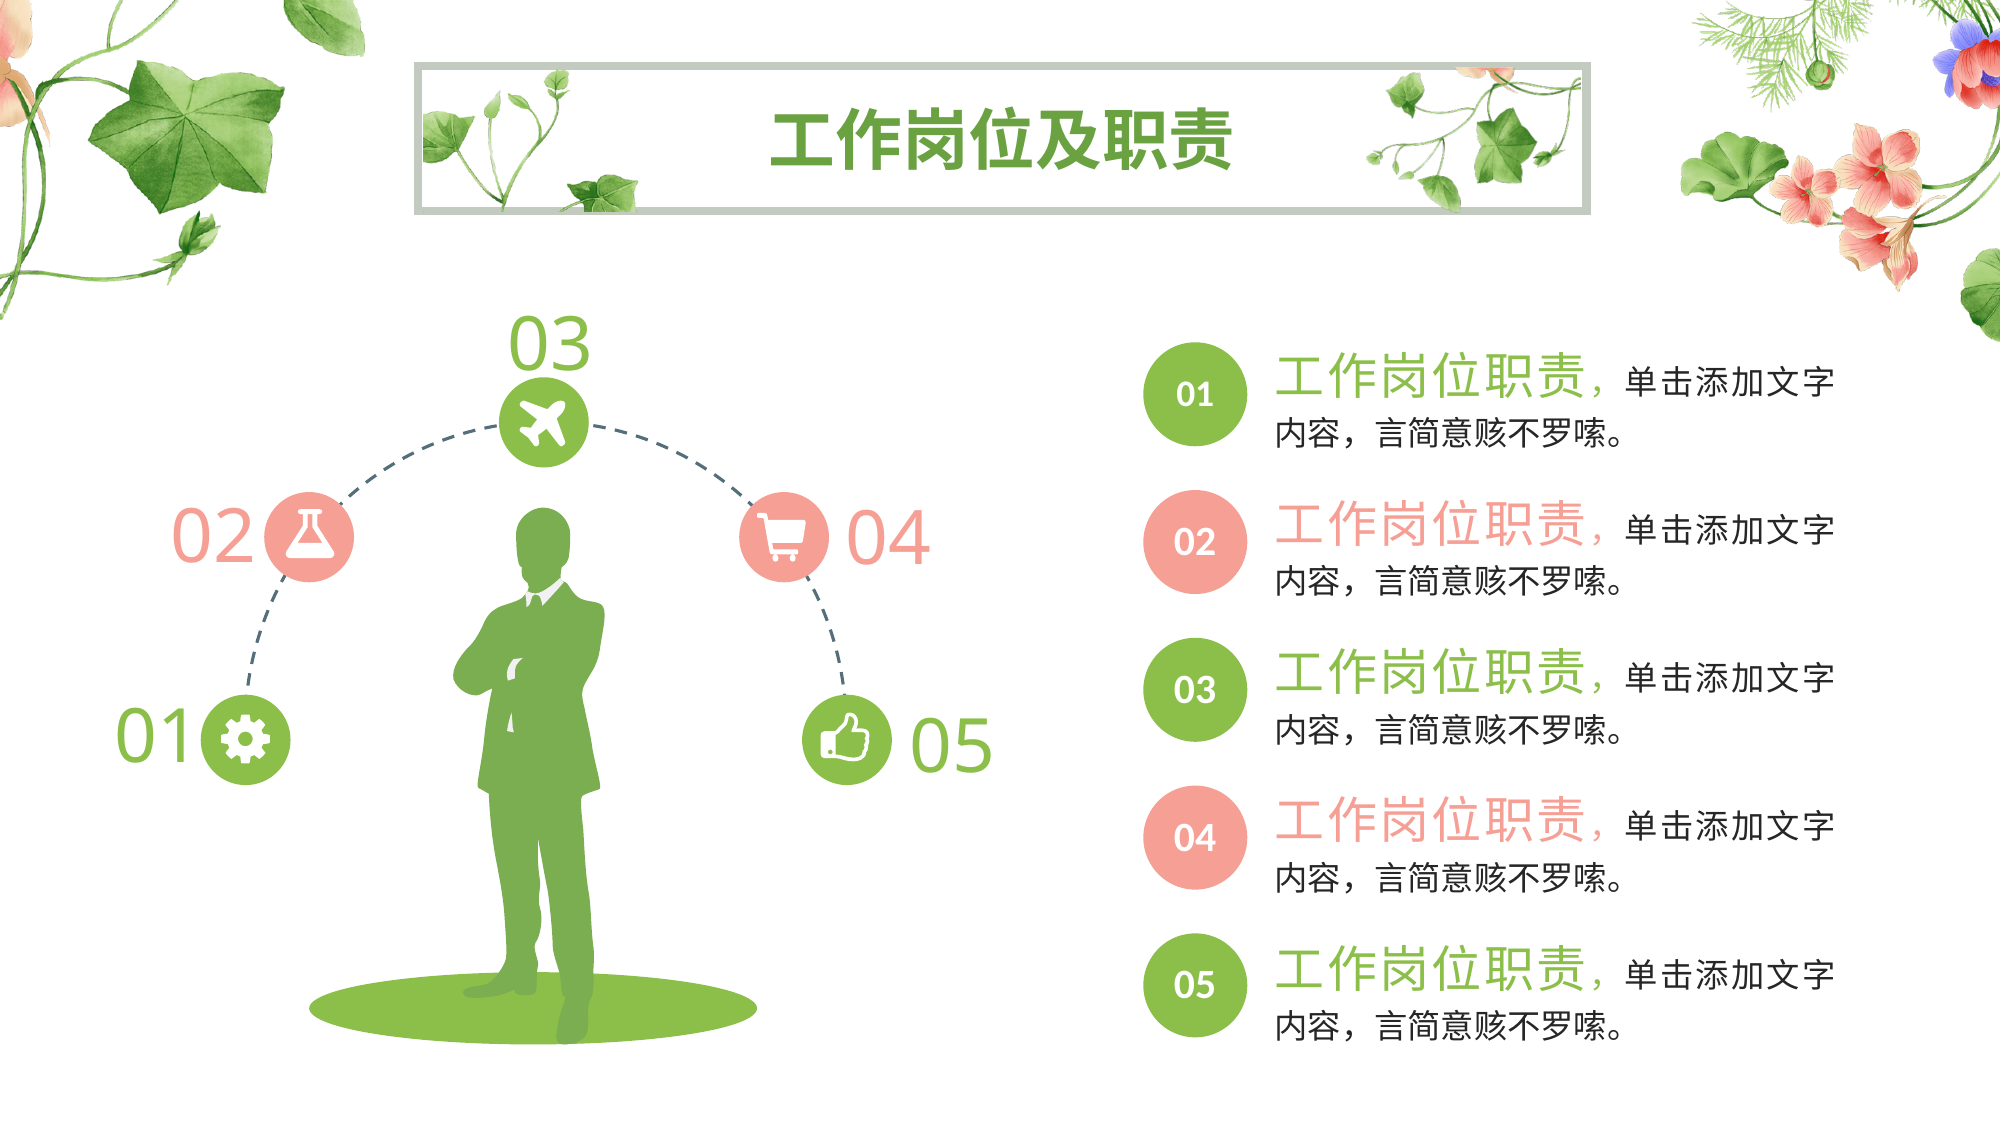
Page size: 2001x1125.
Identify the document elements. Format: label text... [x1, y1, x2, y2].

text_box [646, 65, 1395, 212]
text_box 03 [1143, 637, 1248, 742]
text_box 04 [1143, 785, 1248, 890]
text_box 工作岗位职责，单击添加文字内容，言简意赅不罗嗦。 [1260, 621, 1851, 756]
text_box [309, 507, 758, 1045]
picture [1362, 33, 1581, 254]
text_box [155, 479, 355, 586]
text_box 工作岗位职责，单击添加文字内容，言简意赅不罗嗦。 [1260, 324, 1851, 460]
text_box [739, 482, 948, 589]
text_box 工作岗位职责，单击添加文字内容，言简意赅不罗嗦。 [1260, 473, 1851, 608]
text_box [248, 586, 309, 729]
text_box [417, 65, 423, 212]
text_box 02 [1143, 490, 1248, 595]
picture [1672, 0, 2000, 347]
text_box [99, 680, 291, 787]
text_box [355, 426, 739, 507]
picture [0, 0, 389, 327]
text_box 01 [1143, 342, 1248, 447]
text_box [758, 589, 844, 729]
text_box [491, 287, 610, 468]
text_box [1548, 65, 1587, 212]
text_box 工作岗位职责，单击添加文字内容，言简意赅不罗嗦。 [1260, 769, 1851, 905]
text_box 工作岗位职责，单击添加文字内容，言简意赅不罗嗦。 [1260, 917, 1851, 1053]
picture [423, 52, 646, 212]
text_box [802, 689, 1012, 796]
text_box 05 [1143, 933, 1248, 1038]
text_box 工作岗位及职责 [753, 90, 1251, 186]
